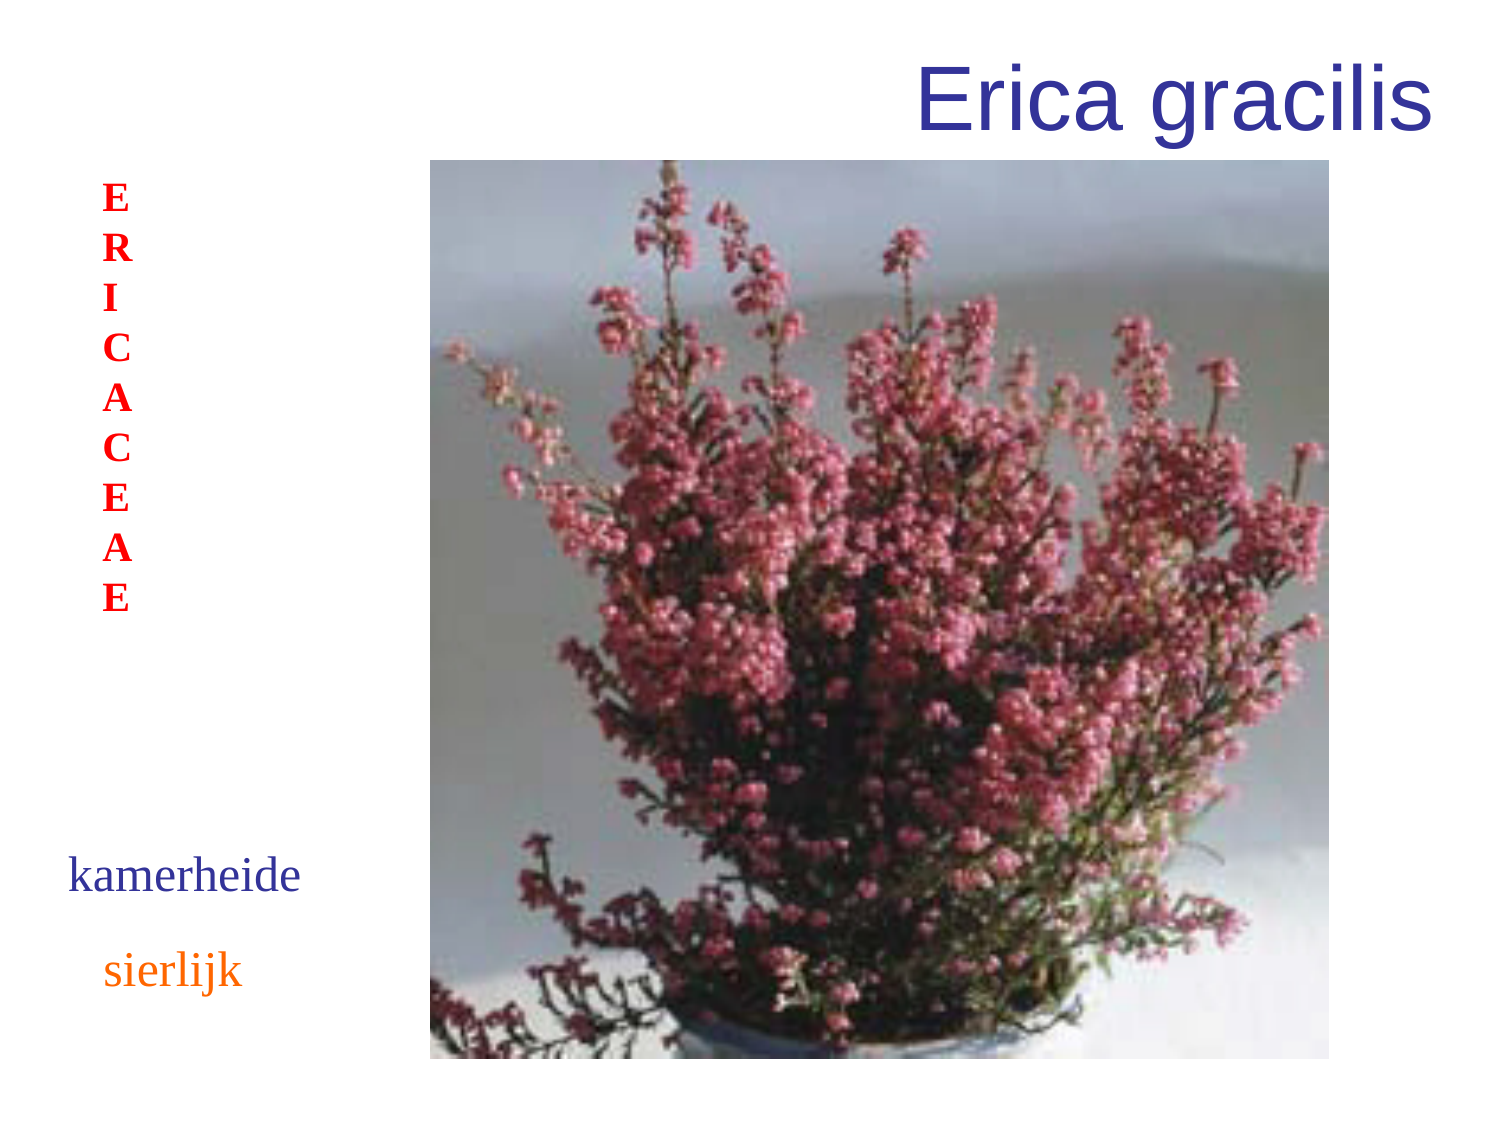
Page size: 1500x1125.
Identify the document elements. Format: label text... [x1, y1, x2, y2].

title Erica gracilis [100, 0, 1451, 188]
text_box ERICACEAE [87, 162, 150, 628]
text_box sierlijk [0, 928, 258, 1004]
text_box kamerheide [53, 834, 425, 909]
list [430, 160, 1330, 1060]
